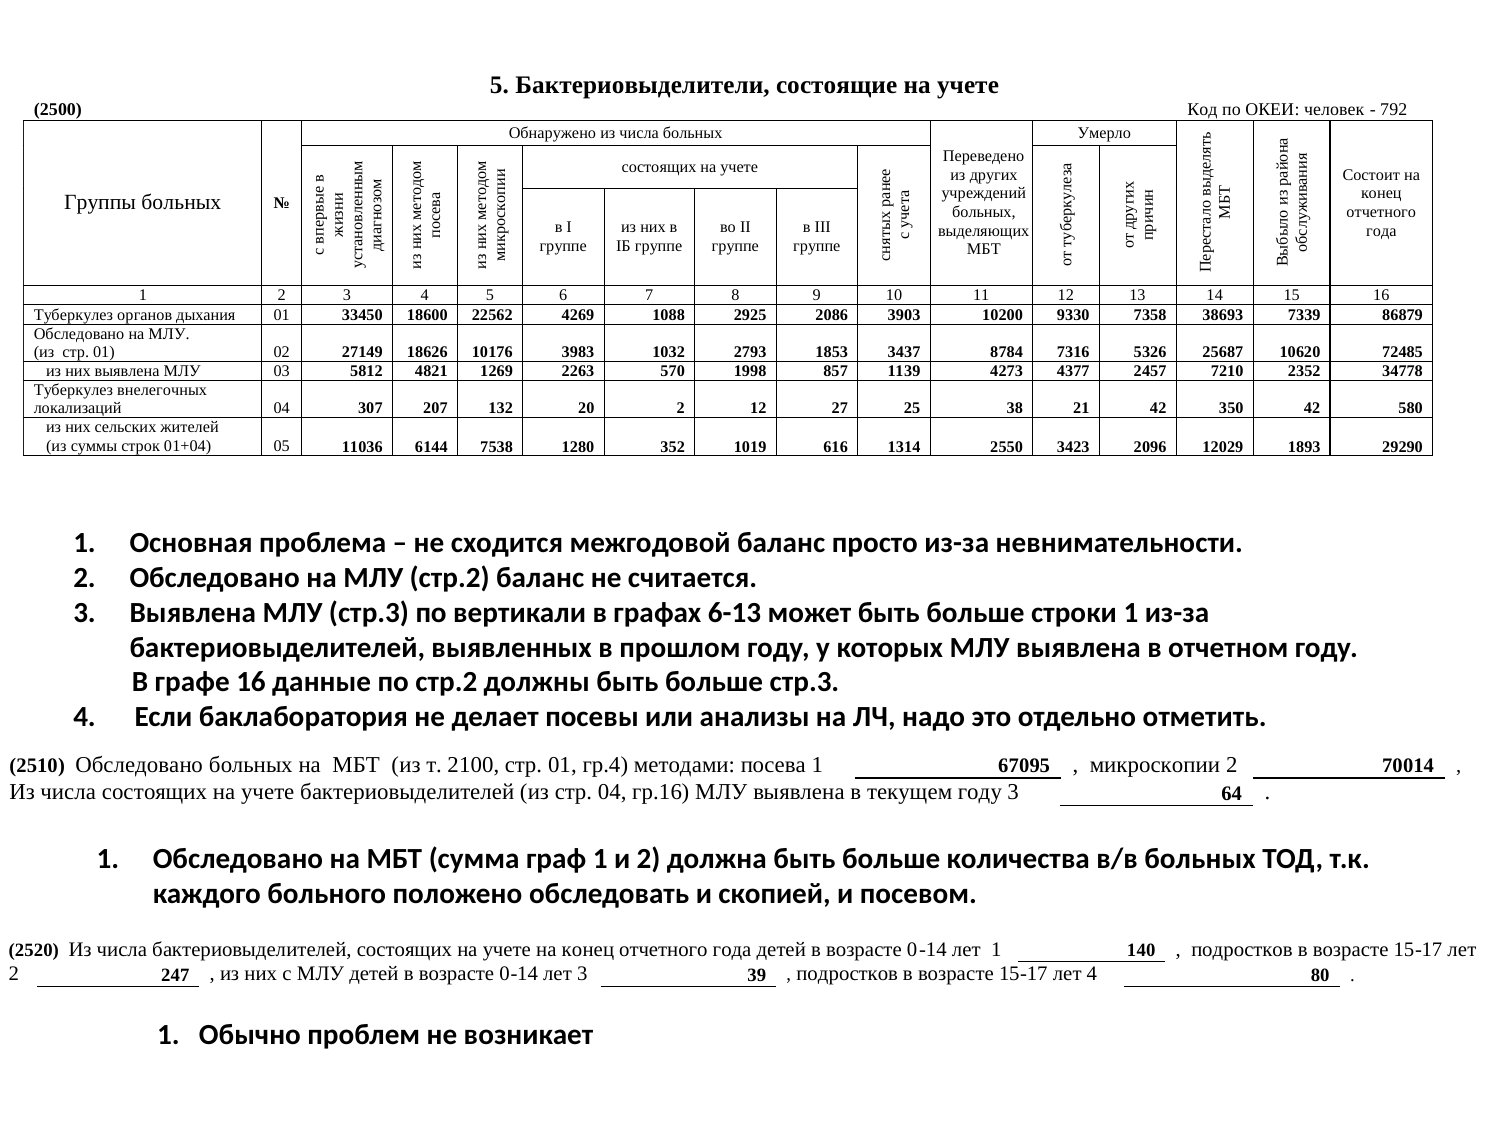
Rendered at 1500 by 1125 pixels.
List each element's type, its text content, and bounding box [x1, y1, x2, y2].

picture [0, 937, 1500, 1009]
text_box Основная проблема – не сходится межгодовой баланс просто из-за невнимательности. Обследовано на МЛУ (стр.2) баланс не считается. Выявлена МЛУ (стр.3) по вертикали в графах 6-13 может быть больше строки 1 из-за бактериовыделителей, выявленных в прошлом году, у которых МЛУ выявлена в отчетном году. В графе 16 данные по стр.2 должны быть больше стр.3. 4. Если баклаборатория не делает посевы или анализы на ЛЧ, надо это отдельно отметить. [58, 515, 1442, 741]
text_box Обследовано на МБТ (сумма граф 1 и 2) должна быть больше количества в/в больных ТОД, т.к. каждого больного положено обследовать и скопией, и посевом. [81, 842, 1465, 917]
picture [23, 70, 1467, 485]
text_box 1. Обычно проблем не возникает [142, 1017, 609, 1058]
picture [0, 751, 1500, 831]
